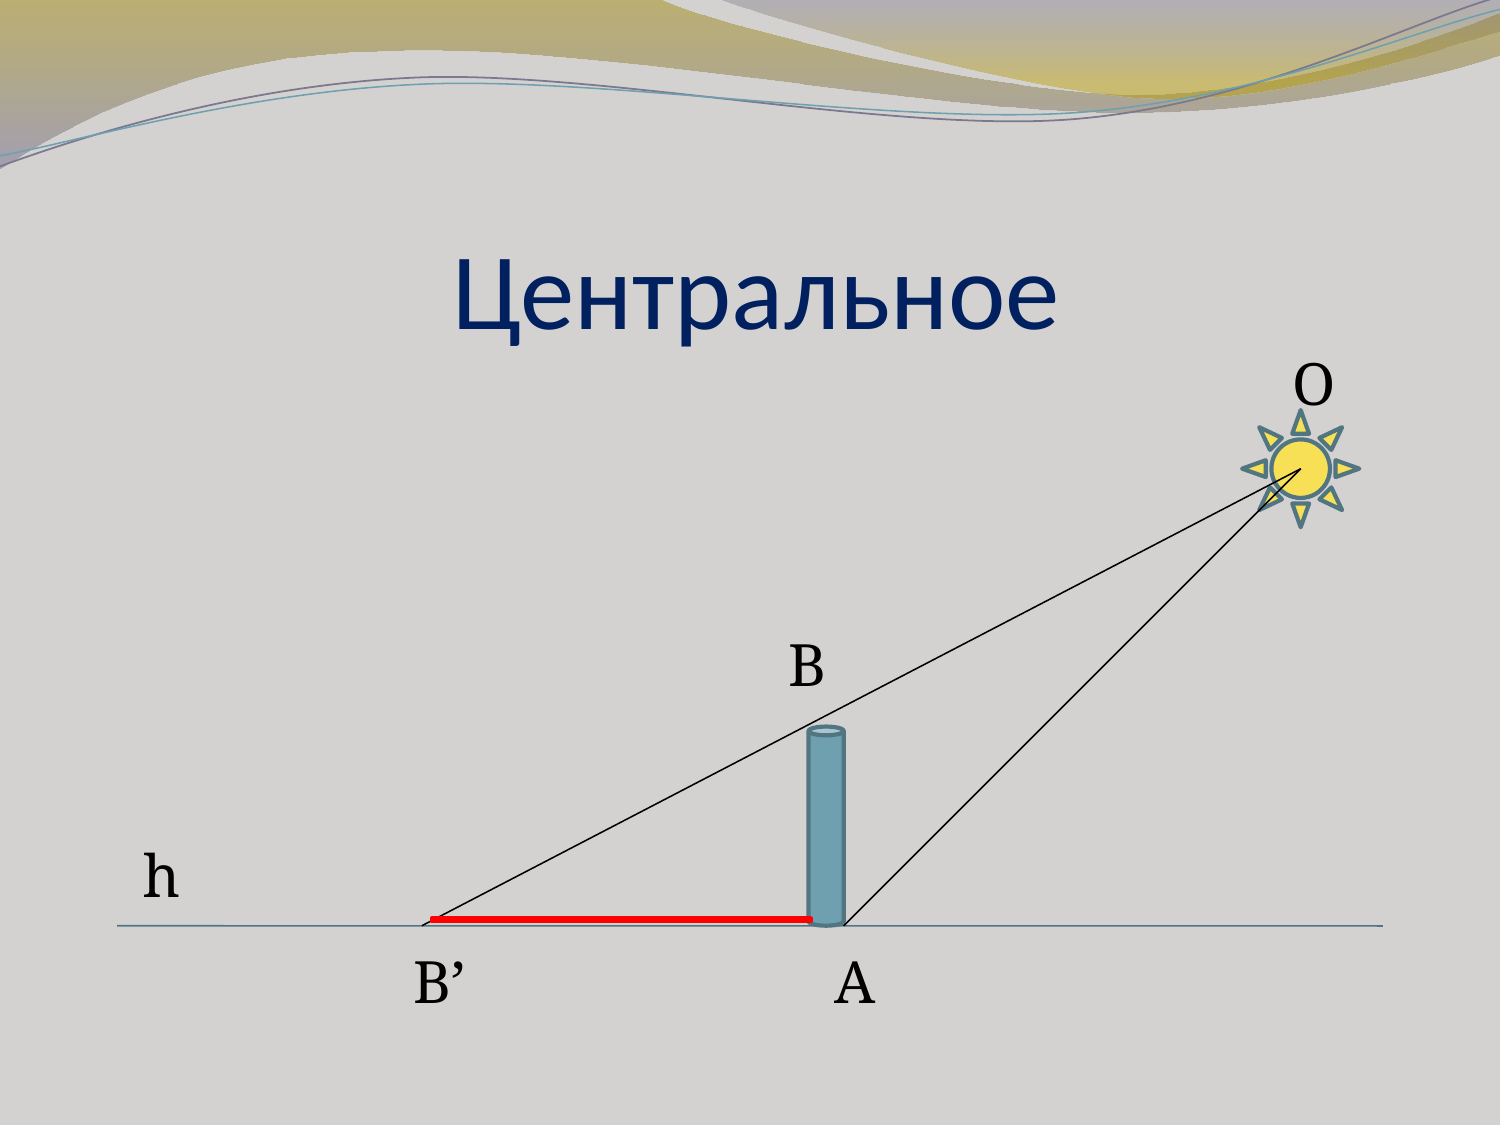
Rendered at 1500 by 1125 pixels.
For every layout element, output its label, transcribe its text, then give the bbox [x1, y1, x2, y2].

text_box А [820, 941, 891, 1023]
text_box h [128, 832, 211, 917]
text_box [421, 468, 843, 927]
text_box [1243, 458, 1268, 466]
text_box A [836, 469, 843, 927]
text_box [1257, 425, 1362, 512]
title Центральное [74, 115, 1438, 352]
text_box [843, 468, 1302, 927]
text_box О [1277, 339, 1372, 425]
text_box В’ [398, 938, 493, 1023]
